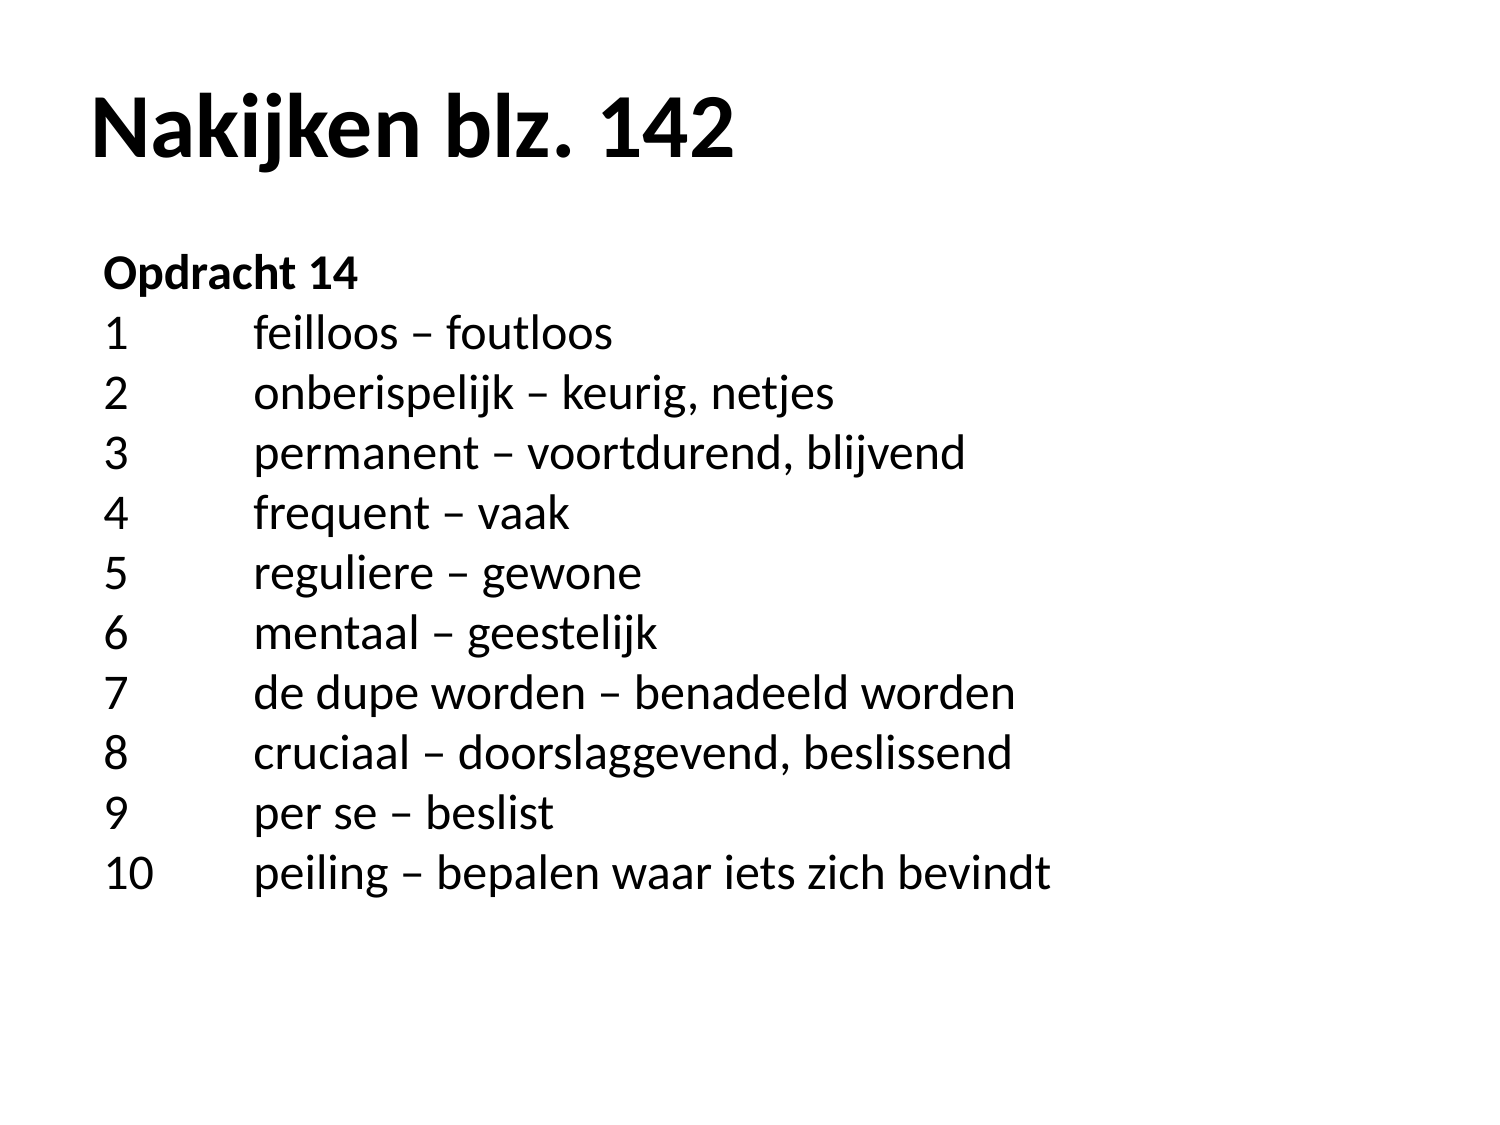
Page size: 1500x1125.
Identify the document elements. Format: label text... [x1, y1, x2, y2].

text_box Opdracht 14 1 feilloos – foutloos 2 onberispelijk – keurig, netjes 3 permanent – voortdurend, blijvend 4 frequent – vaak 5 reguliere – gewone 6 mentaal – geestelijk 7 de dupe worden – benadeeld worden 8 cruciaal – doorslaggevend, beslissend 9 per se – beslist 10 peiling – bepalen waar iets zich bevindt [88, 231, 1500, 967]
title Nakijken blz. 142 [75, 45, 1425, 197]
